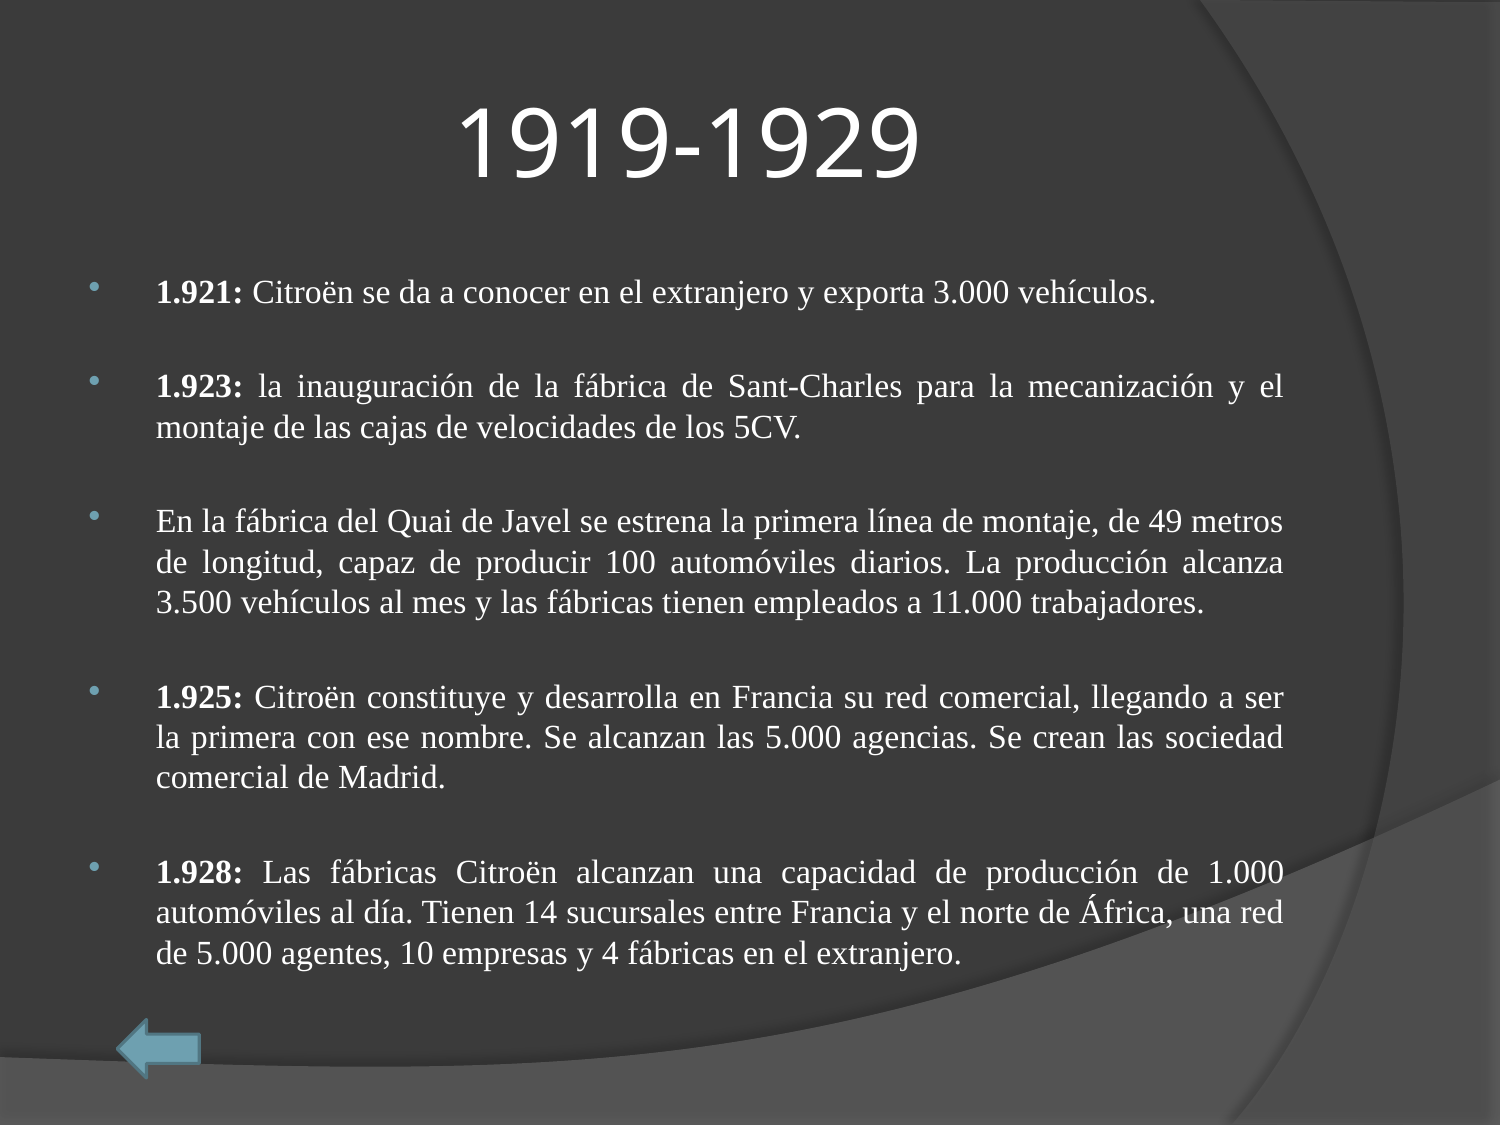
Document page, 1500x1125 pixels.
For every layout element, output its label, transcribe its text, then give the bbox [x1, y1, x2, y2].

title 1919-1929 [75, 45, 1300, 233]
list 1.921: Citroën se da a conocer en el extranjero y exporta 3.000 vehículos. 1.923: la inauguración de la fábrica de Sant-Charles para la mecanización y el montaje de las cajas de velocidades de los 5CV. En la fábrica del Quai de Javel se estrena la primera línea de montaje, de 49 metros de longitud, capaz de producir 100 automóviles diarios. La producción alcanza 3.500 vehículos al mes y las fábricas tienen empleados a 11.000 trabajadores. 1.925: Citroën constituye y desarrolla en Francia su red comercial, llegando a ser la primera con ese nombre. Se alcanzan las 5.000 agencias. Se crean las sociedad comercial de Madrid. 1.928: Las fábricas Citroën alcanzan una capacidad de producción de 1.000 automóviles al día. Tienen 14 sucursales entre Francia y el norte de África, una red de 5.000 agentes, 10 empresas y 4 fábricas en el extranjero. [75, 262, 1300, 1005]
text_box [116, 1018, 201, 1080]
